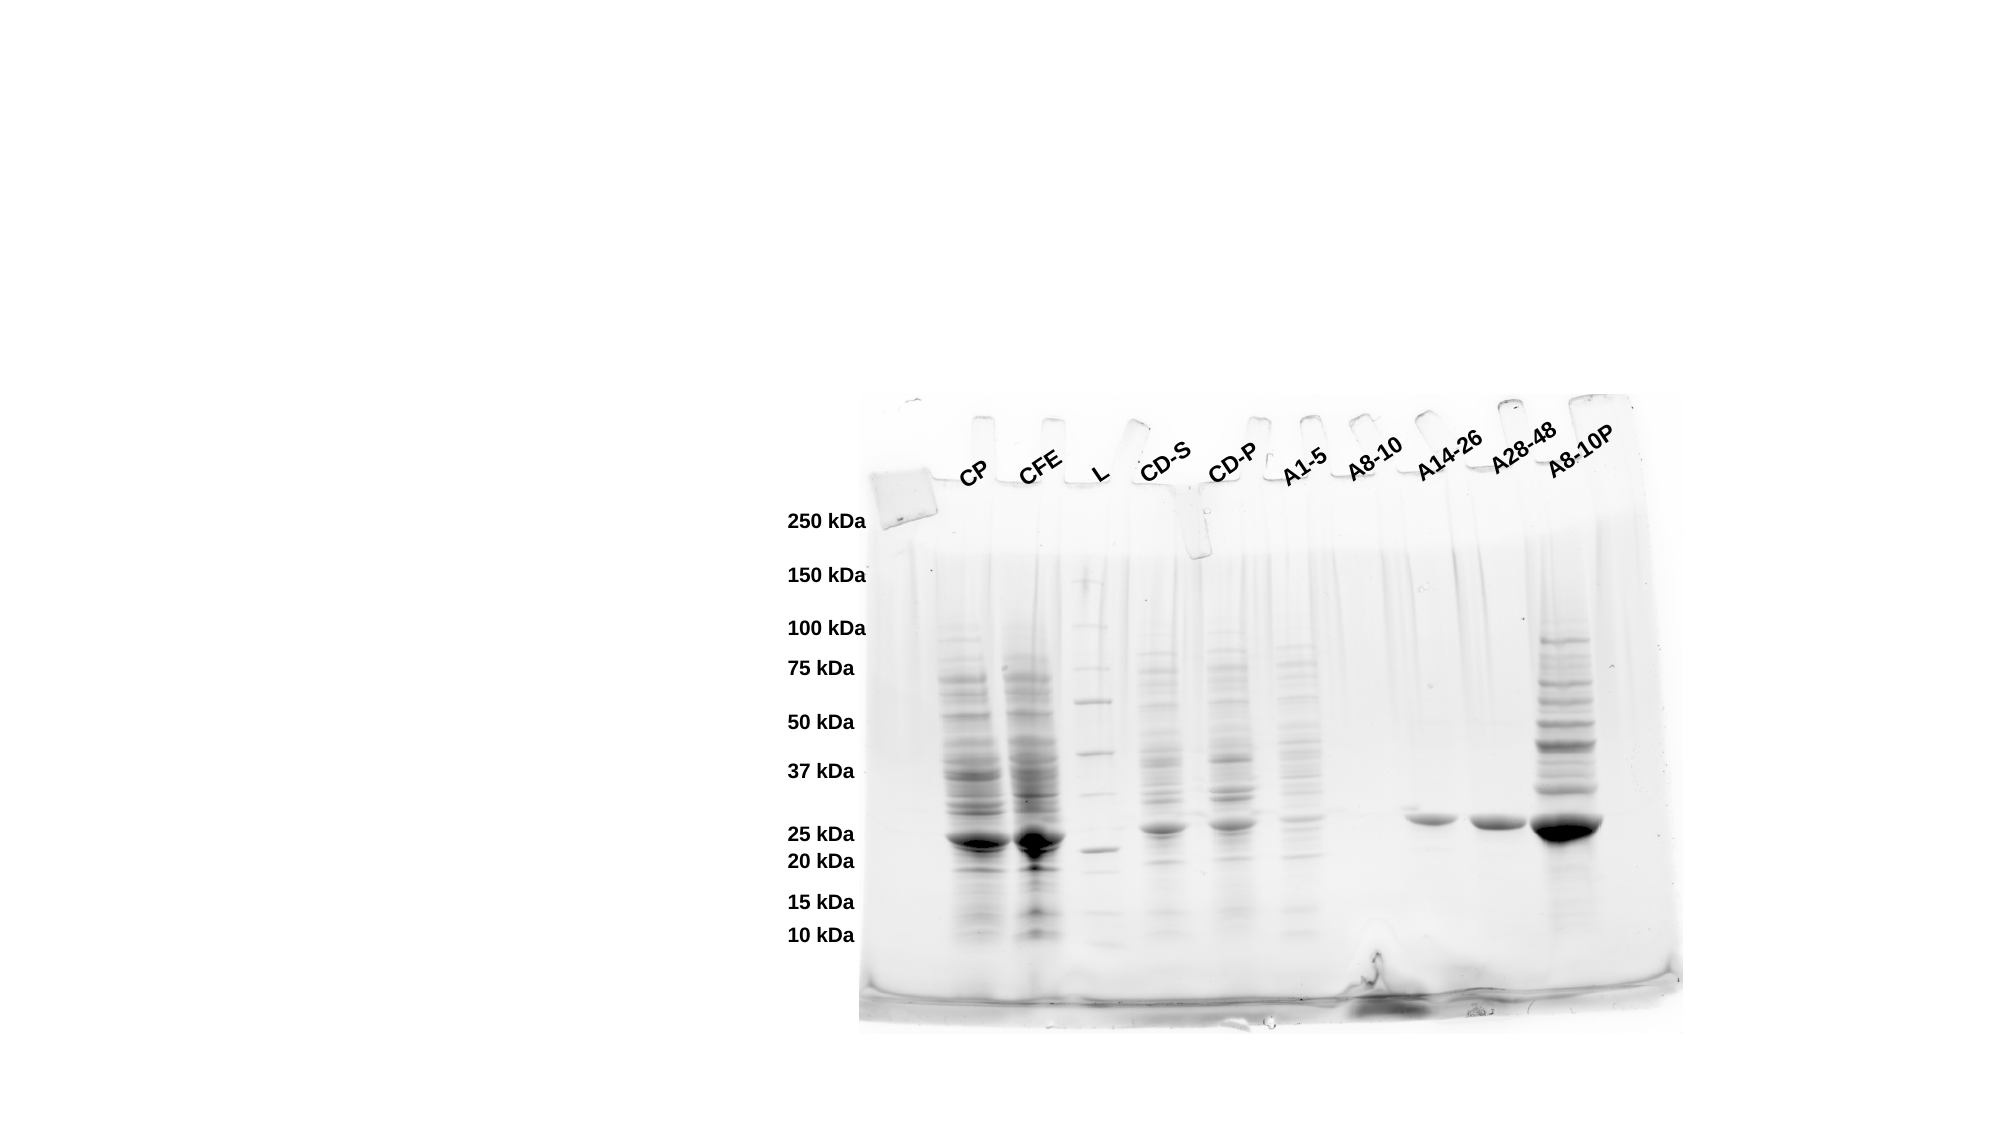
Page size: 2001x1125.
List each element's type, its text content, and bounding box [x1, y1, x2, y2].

text_box 100 kDa [772, 607, 859, 648]
text_box 15 kDa [772, 881, 859, 921]
text_box 37 kDa [772, 750, 859, 791]
picture [859, 394, 1683, 1034]
text_box 20 kDa [772, 853, 859, 881]
text_box 50 kDa [772, 701, 859, 742]
text_box 75 kDa [772, 648, 859, 688]
text_box 25 kDa [772, 812, 859, 853]
text_box 10 kDa [772, 921, 859, 955]
text_box 150 kDa [772, 554, 859, 594]
text_box 250 kDa [772, 500, 859, 541]
